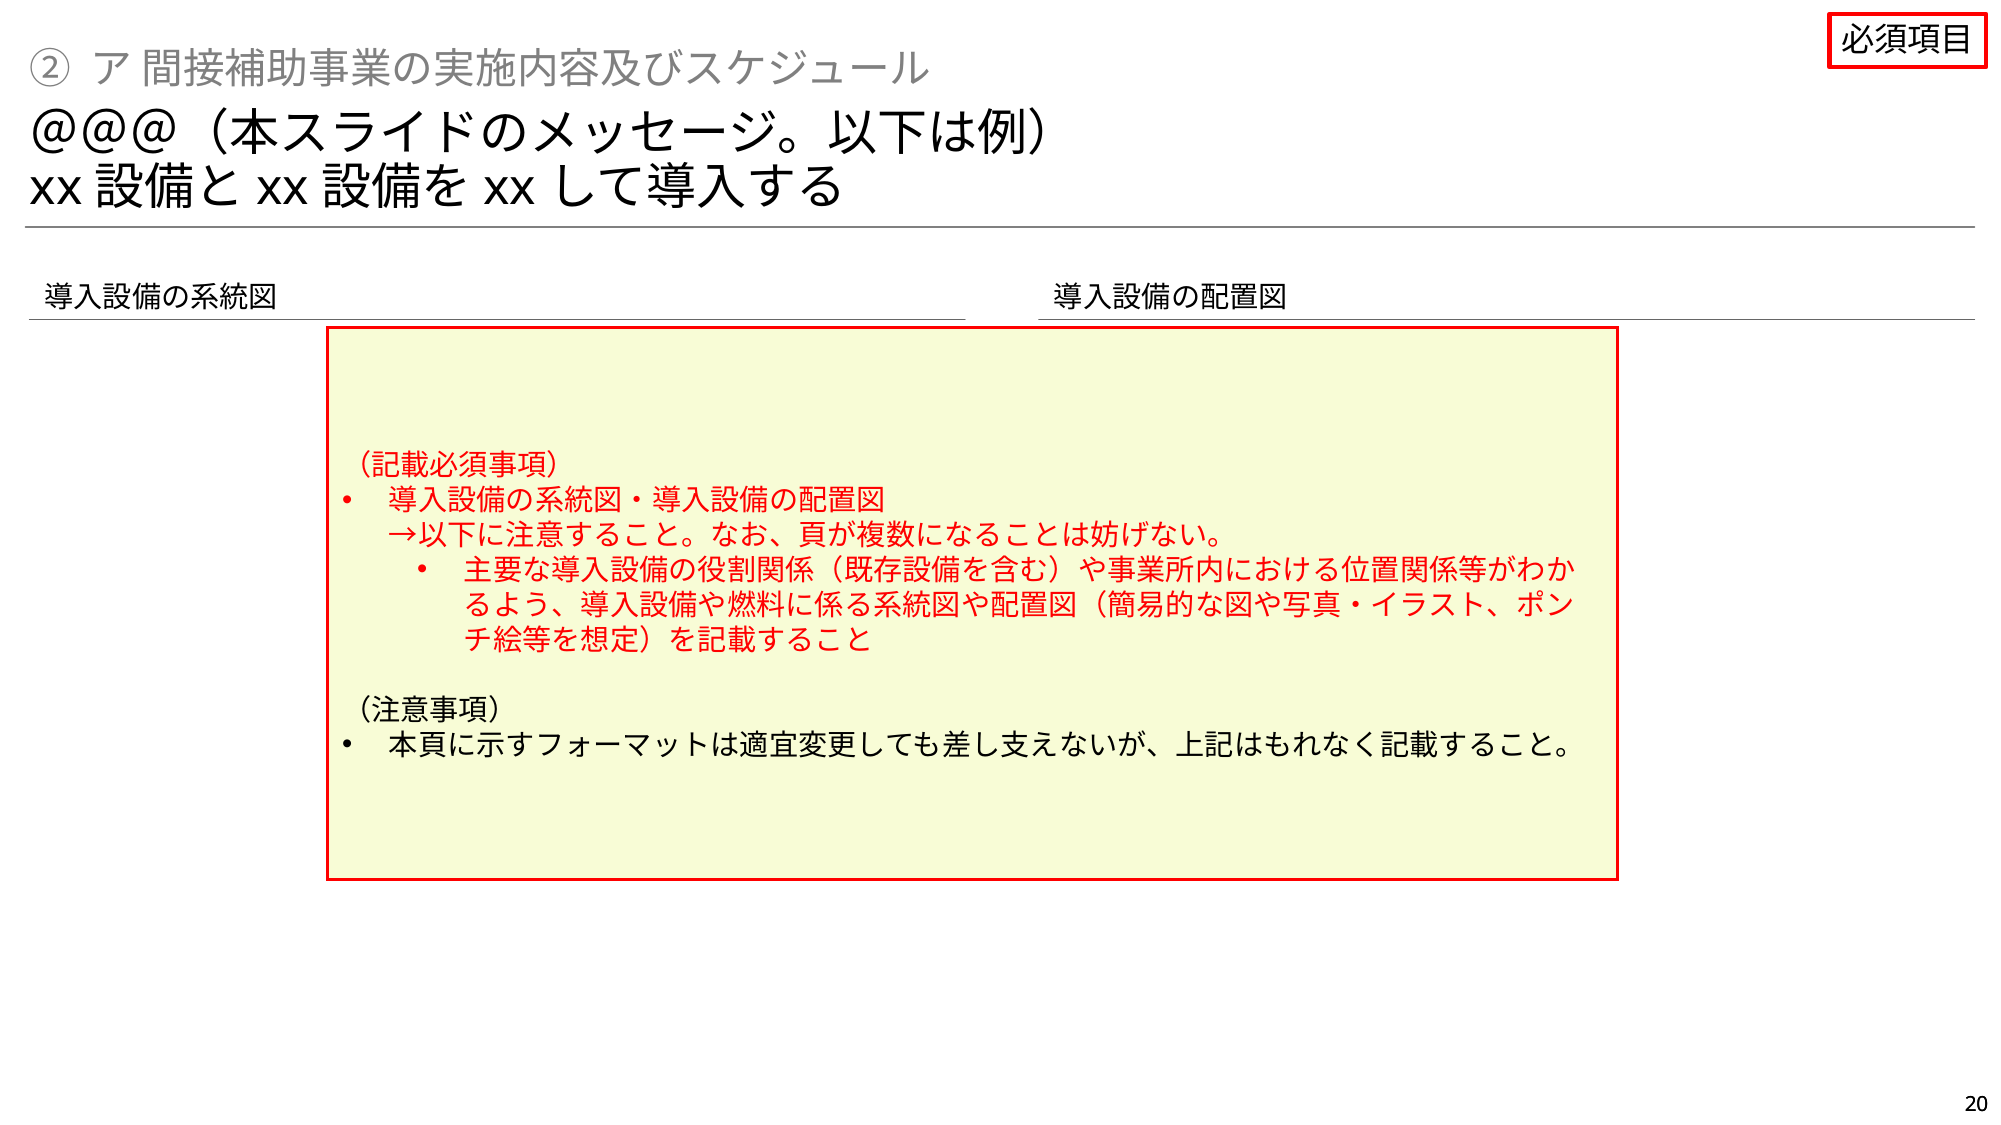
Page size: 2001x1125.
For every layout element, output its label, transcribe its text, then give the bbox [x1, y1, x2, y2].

text_box ＠＠＠（本スライドのメッセージ。以下は例） xx設備とxx設備をxxして導入する [29, 107, 1875, 216]
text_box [28, 271, 966, 320]
text_box （記載必須事項） 導入設備の系統図・導入設備の配置図 →以下に注意すること。なお、頁が複数になることは妨げない。 主要な導入設備の役割関係（既存設備を含む）や事業所内における位置関係等がわかるよう、導入設備や燃料に係る系統図や配置図（簡易的な図や写真・イラスト、ポンチ絵等を想定）を記載すること （注意事項） 本頁に示すフォーマットは適宜変更しても差し支えないが、上記はもれなく記載すること。 [326, 326, 1619, 881]
text_box 必須項目 [1829, 13, 1986, 68]
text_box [1038, 271, 1975, 320]
text_box ② ア 間接補助事業の実施内容及びスケジュール [29, 47, 1802, 94]
